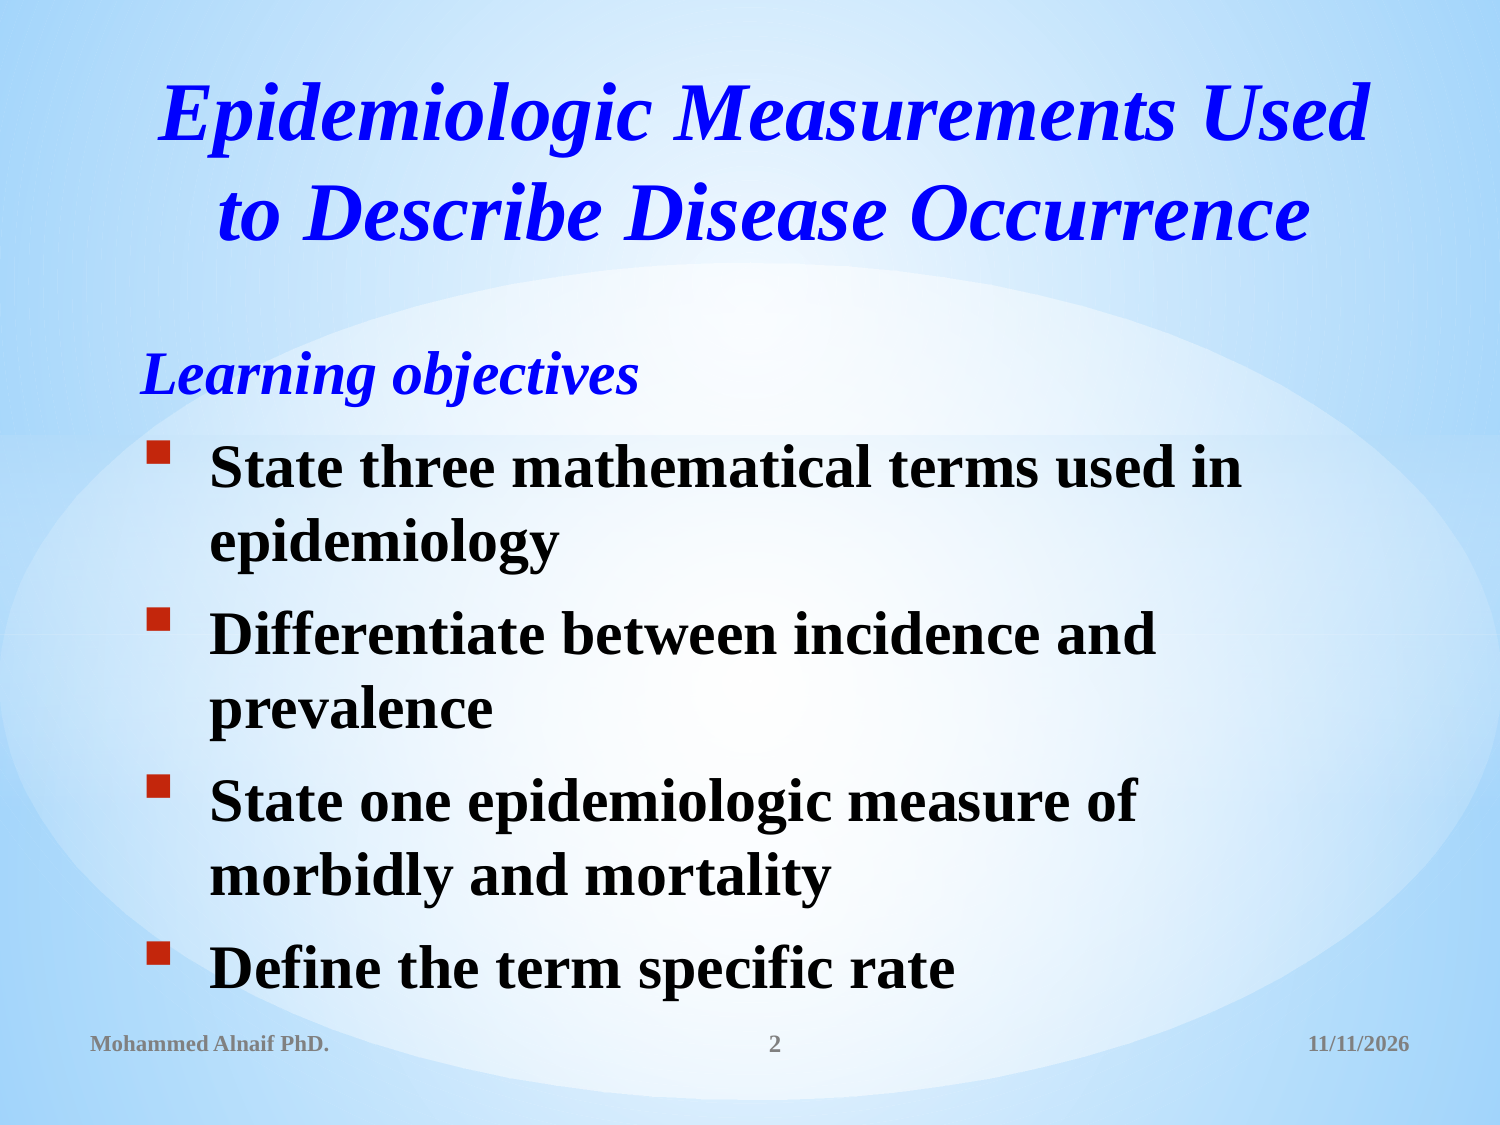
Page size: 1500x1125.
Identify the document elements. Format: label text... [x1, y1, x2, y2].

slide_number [1012, 1012, 1425, 1073]
footer Mohammed Alnaif PhD. [75, 1012, 624, 1073]
title Epidemiologic Measurements Used to Describe Disease Occurrence [75, 50, 1425, 288]
subtitle Learning objectives State three mathematical terms used in epidemiology Differentiate between incidence and prevalence State one epidemiologic measure of morbidly and mortality Define the term specific rate [125, 324, 1400, 1013]
slide_number 2 [624, 1012, 925, 1073]
